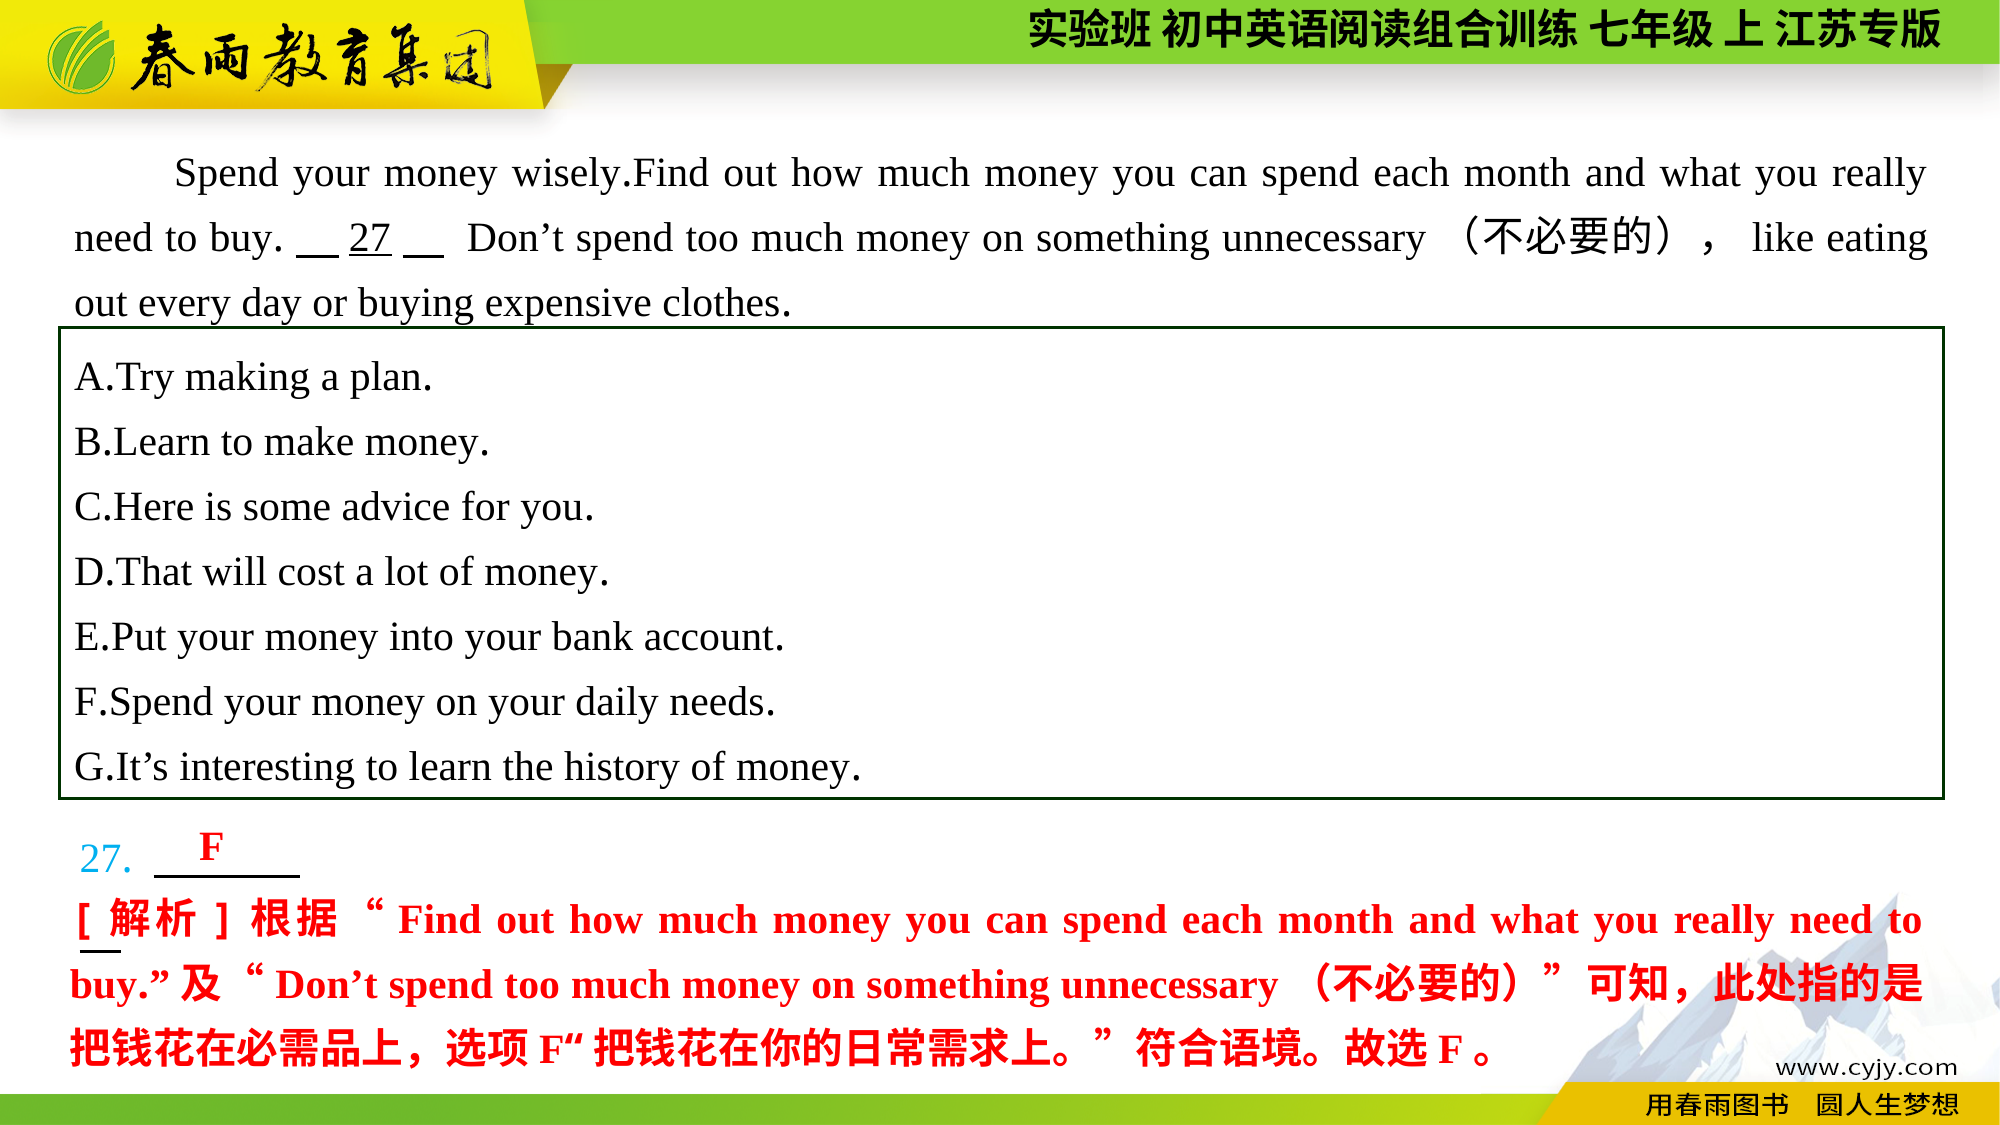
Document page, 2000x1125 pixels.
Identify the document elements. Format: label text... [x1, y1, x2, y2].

text_box F [184, 811, 240, 876]
text_box 27. [64, 798, 315, 869]
list Spend your money wisely.Find out how much money you can spend each month and what you really need to buy. 27 Don’t spend too much money on something unnecessary（不必要的），like eating out every day or buying expensive clothes. [59, 122, 1944, 326]
text_box [59, 327, 1944, 799]
picture [0, 0, 2000, 1125]
text_box [解析]根据“Find out how much money you can spend each month and what you really need to buy.”及“Don’t spend too much money on something unnecessary（不必要的）”可知，此处指的是把钱花在必需品上，选项F“把钱花在你的日常需求上。”符合语境。故选F。 [54, 869, 1939, 1080]
